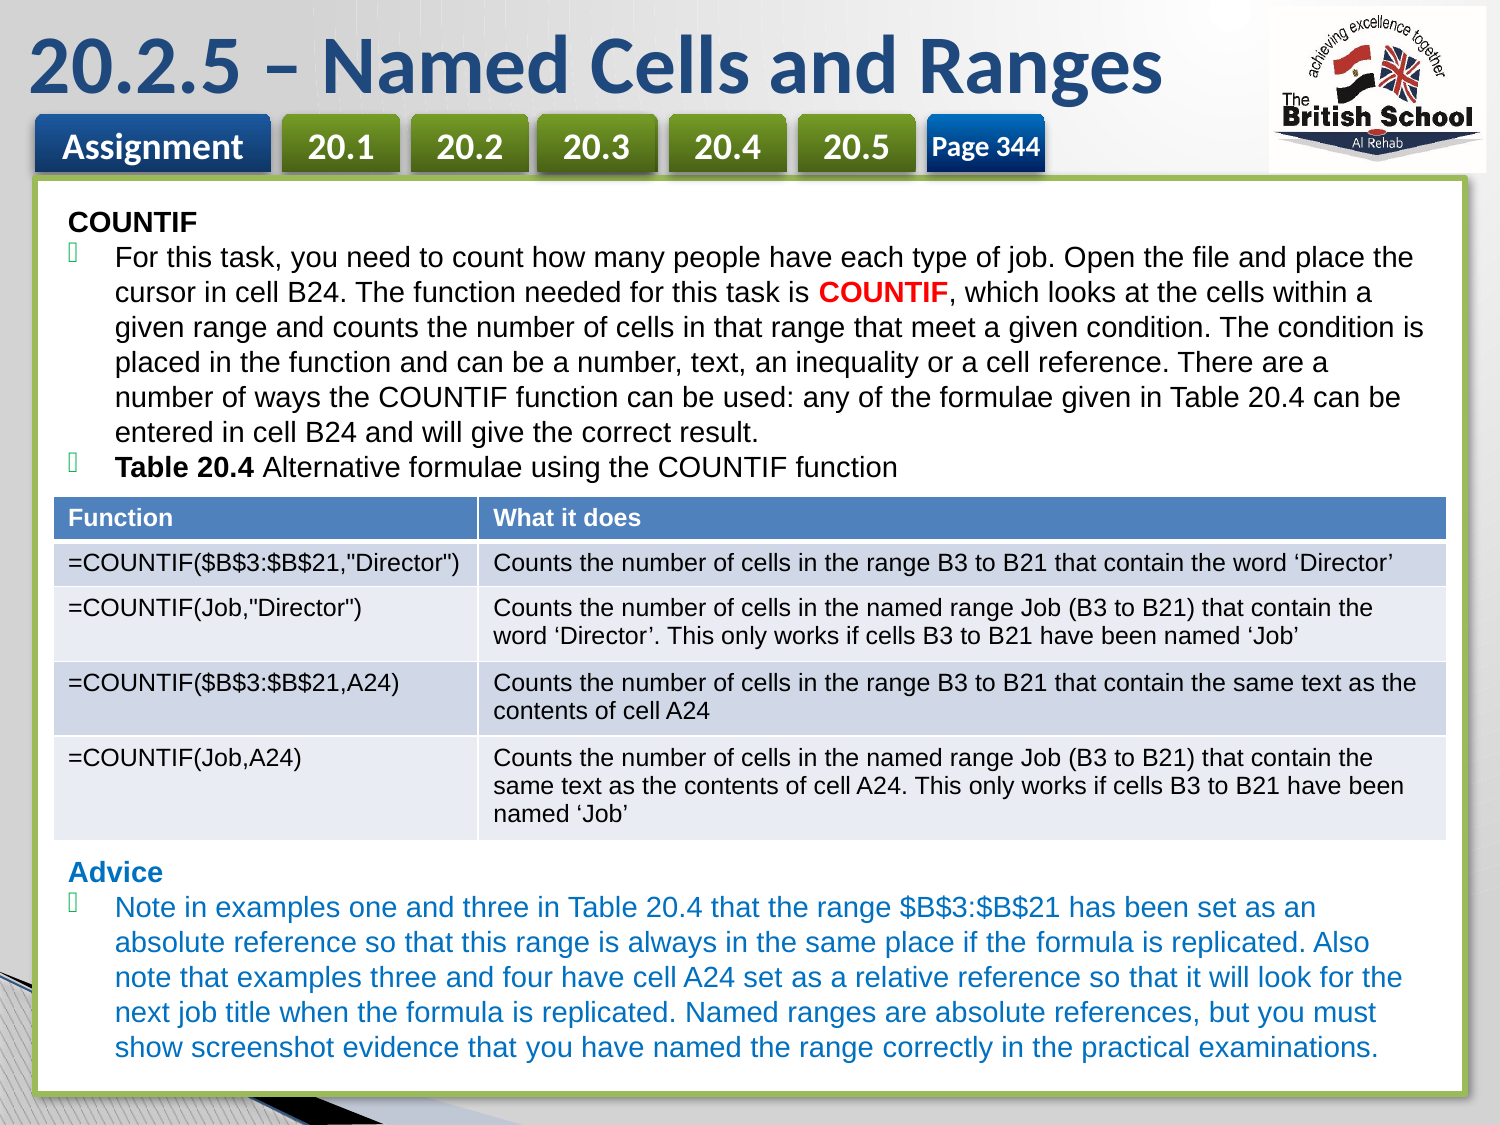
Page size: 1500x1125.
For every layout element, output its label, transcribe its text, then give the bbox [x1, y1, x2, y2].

picture [1269, 6, 1487, 173]
table_cell Counts the number of cells in the named range Job (B3 to B21) that contain the word ‘Director’. This only works if cells B3 to B21 have been named ‘Job’ [479, 587, 1446, 661]
table_cell Counts the number of cells in the named range Job (B3 to B21) that contain the same text as the contents of cell A24. This only works if cells B3 to B21 have been named ‘Job’ [479, 737, 1446, 840]
text_box Advice Note in examples one and three in Table 20.4 that the range $B$3:$B$21 has been set as an absolute reference so that this range is always in the same place if the formula is replicated. Also note that examples three and four have cell A24 set as a relative reference so that it will look for the next job title when the formula is replicated. Named ranges are absolute references, but you must show screenshot evidence that you have named the range correctly in the practical examinations. [53, 845, 1447, 1071]
table_cell =COUNTIF($B$3:$B$21,A24) [54, 662, 477, 735]
table_header Function [54, 497, 477, 539]
text_box 20.3 [537, 113, 656, 173]
text_box Page 344 [927, 113, 1046, 173]
table_cell =COUNTIF(Job,"Director") [54, 587, 477, 661]
table_header What it does [479, 497, 1446, 539]
text_box COUNTIF For this task, you need to count how many people have each type of job. Open the file and place the cursor in cell B24. The function needed for this task is COUNTIF, which looks at the cells within a given range and counts the number of cells in that range that meet a given condition. The condition is placed in the function and can be a number, text, an inequality or a cell reference. There are a number of ways the COUNTIF function can be used: any of the formulae given in Table 20.4 can be entered in cell B24 and will give the correct result. Table 20.4 Alternative formulae using the COUNTIF function [53, 196, 1447, 491]
table_cell =COUNTIF(Job,A24) [54, 737, 477, 840]
table_cell Counts the number of cells in the range B3 to B21 that contain the same text as the contents of cell A24 [479, 662, 1446, 735]
table_cell Counts the number of cells in the range B3 to B21 that contain the word ‘Director’ [479, 544, 1446, 586]
title 20.2.5 – Named Cells and Ranges [14, 6, 1270, 114]
table_cell =COUNTIF($B$3:$B$21,"Director") [54, 544, 477, 586]
picture [281, 1114, 303, 1125]
